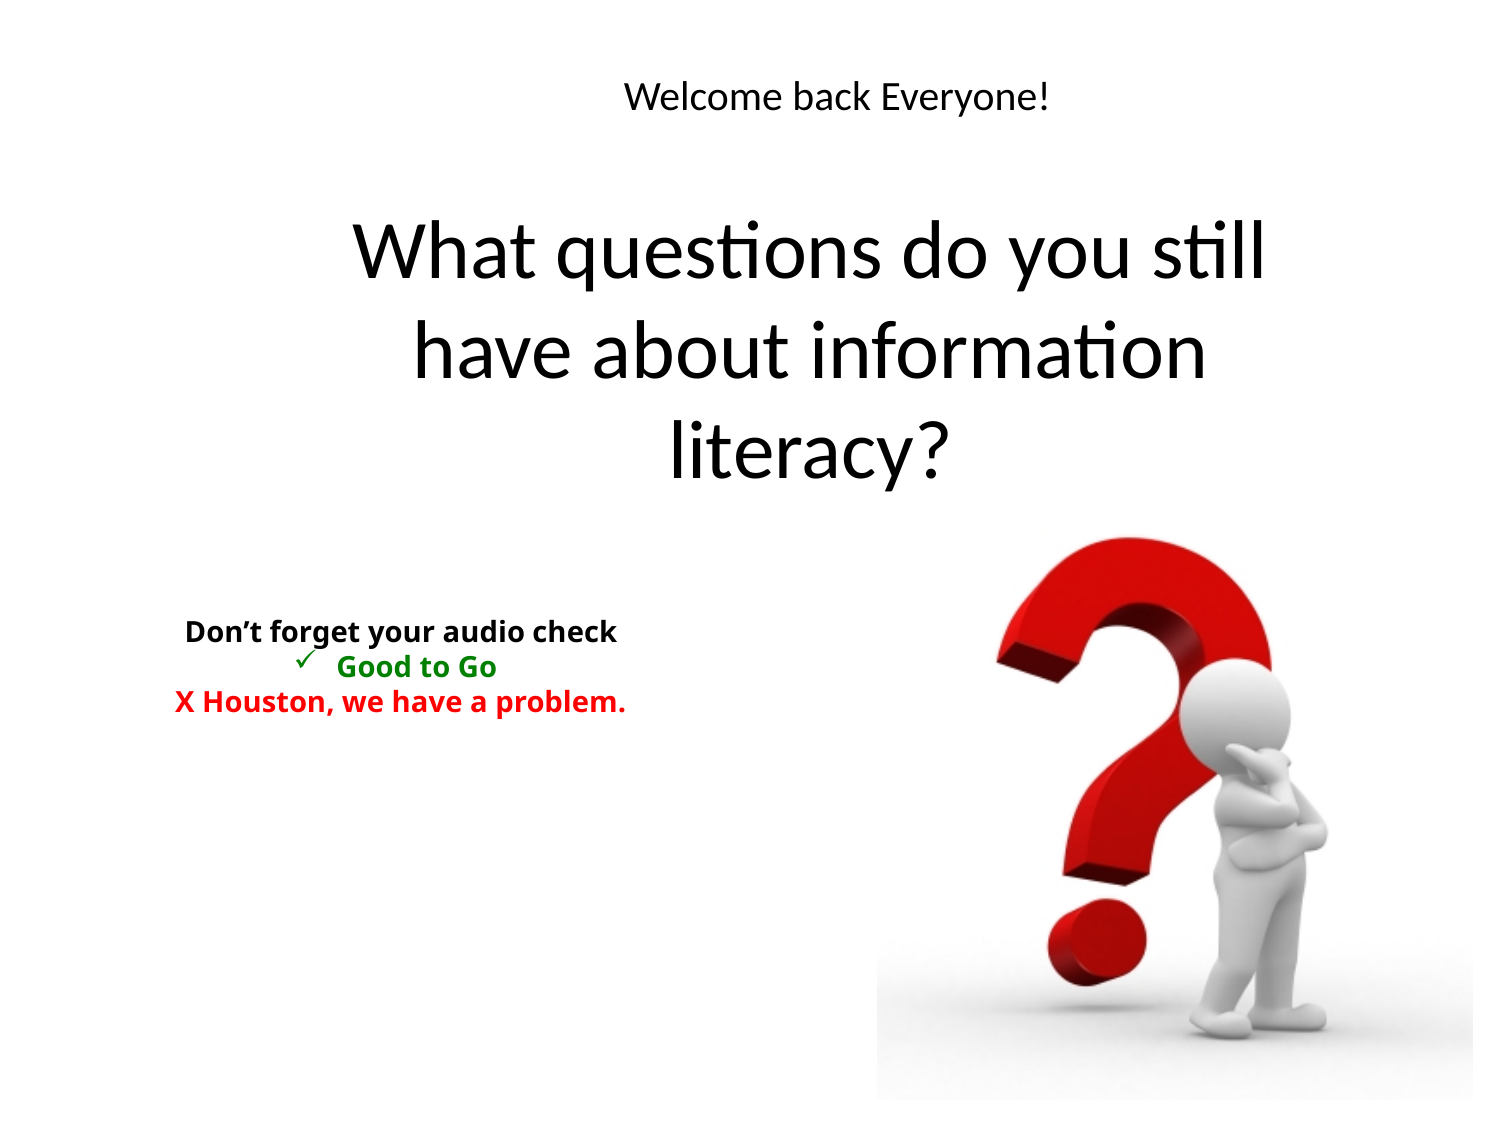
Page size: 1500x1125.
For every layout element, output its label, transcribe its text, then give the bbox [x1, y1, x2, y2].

title Welcome back Everyone! [162, 0, 1500, 188]
text_box What questions do you still have about information literacy? [314, 187, 1307, 503]
text_box Don’t forget your audio check Good to Go X Houston, we have a problem. [61, 606, 741, 761]
picture [877, 505, 1474, 1100]
